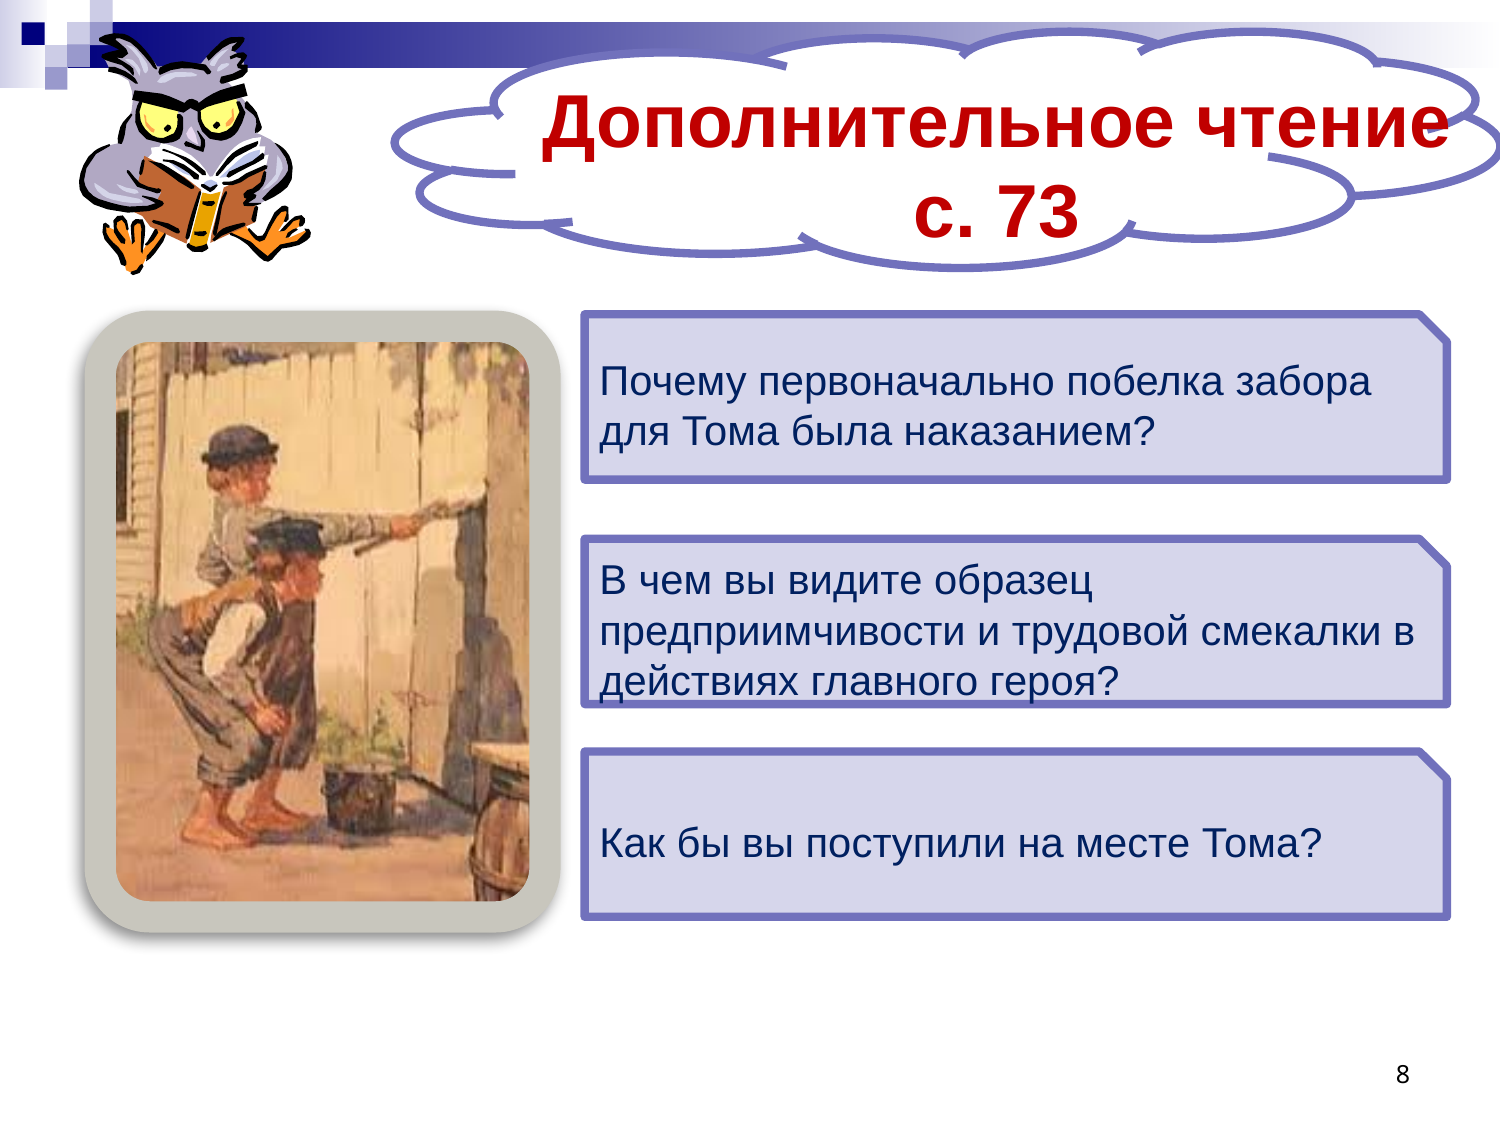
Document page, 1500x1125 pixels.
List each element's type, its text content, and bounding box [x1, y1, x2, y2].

text_box В чем вы видите образец предприимчивости и трудовой смекалки в действиях главного героя? [582, 536, 1450, 707]
text_box Как бы вы поступили на месте Тома? [582, 749, 1450, 919]
text_box [392, 29, 1478, 271]
picture [100, 326, 546, 918]
slide_number 8 [1074, 1024, 1426, 1101]
picture [76, 30, 314, 278]
text_box Почему первоначально побелка забора для Тома была наказанием? [582, 312, 1450, 482]
title Дополнительное чтение с. 73 [494, 101, 1500, 224]
